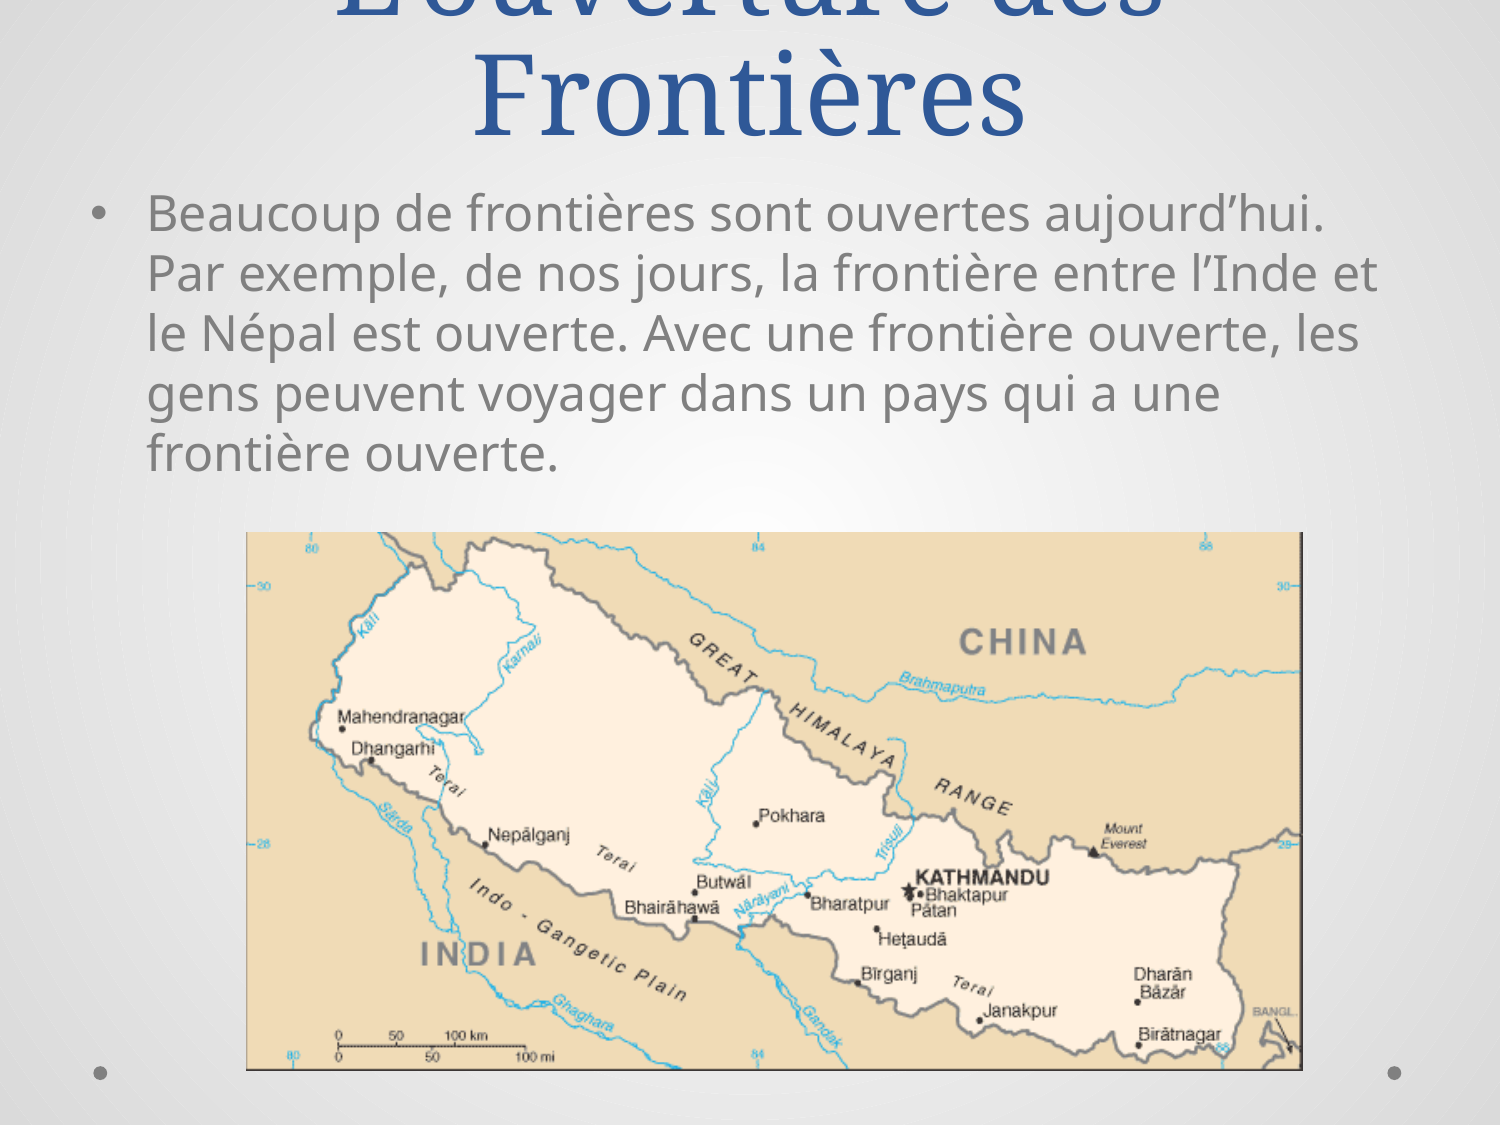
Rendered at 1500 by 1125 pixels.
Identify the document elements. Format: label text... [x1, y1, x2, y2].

list Beaucoup de frontières sont ouvertes aujourd’hui. Par exemple, de nos jours, la frontière entre l’Inde et le Népal est ouverte. Avec une frontière ouverte, les gens peuvent voyager dans un pays qui a une frontière ouverte. [75, 174, 1425, 917]
title L’ouverture des Frontières [75, 0, 1425, 166]
picture [246, 532, 1304, 1071]
